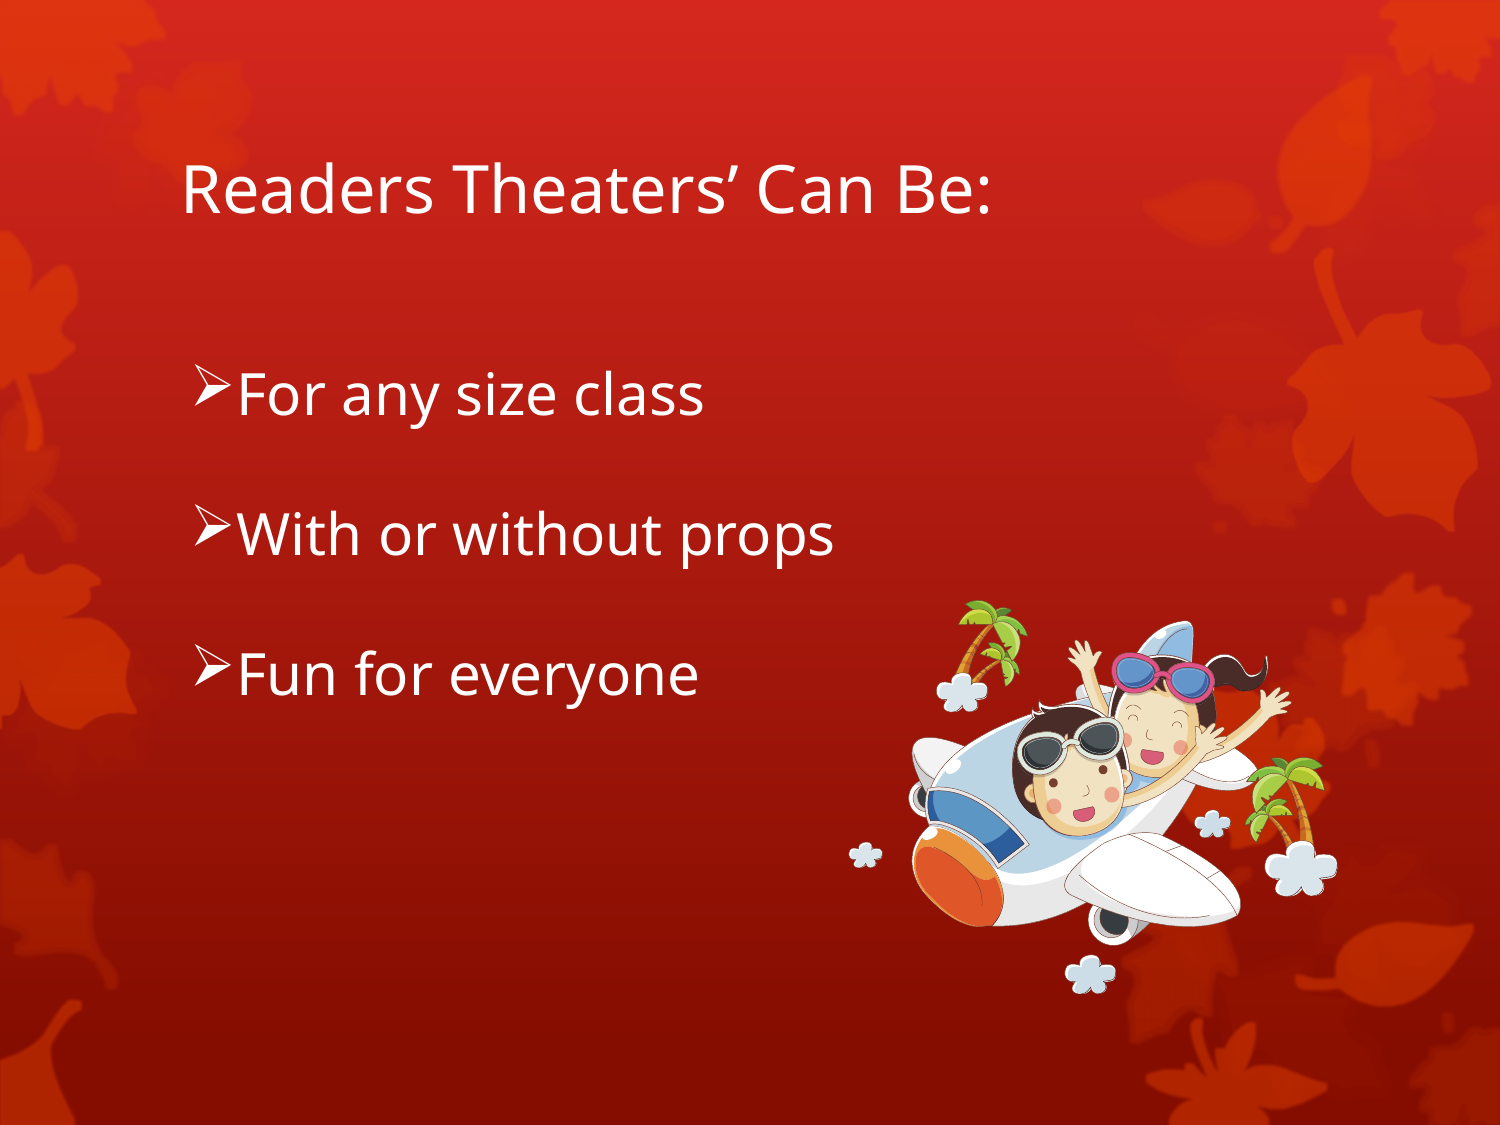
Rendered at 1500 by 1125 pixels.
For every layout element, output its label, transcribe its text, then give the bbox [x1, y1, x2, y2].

text_box For any size class With or without props Fun for everyone [174, 350, 1050, 760]
title Readers Theaters’ Can Be: [165, 110, 1335, 263]
picture [848, 599, 1338, 995]
